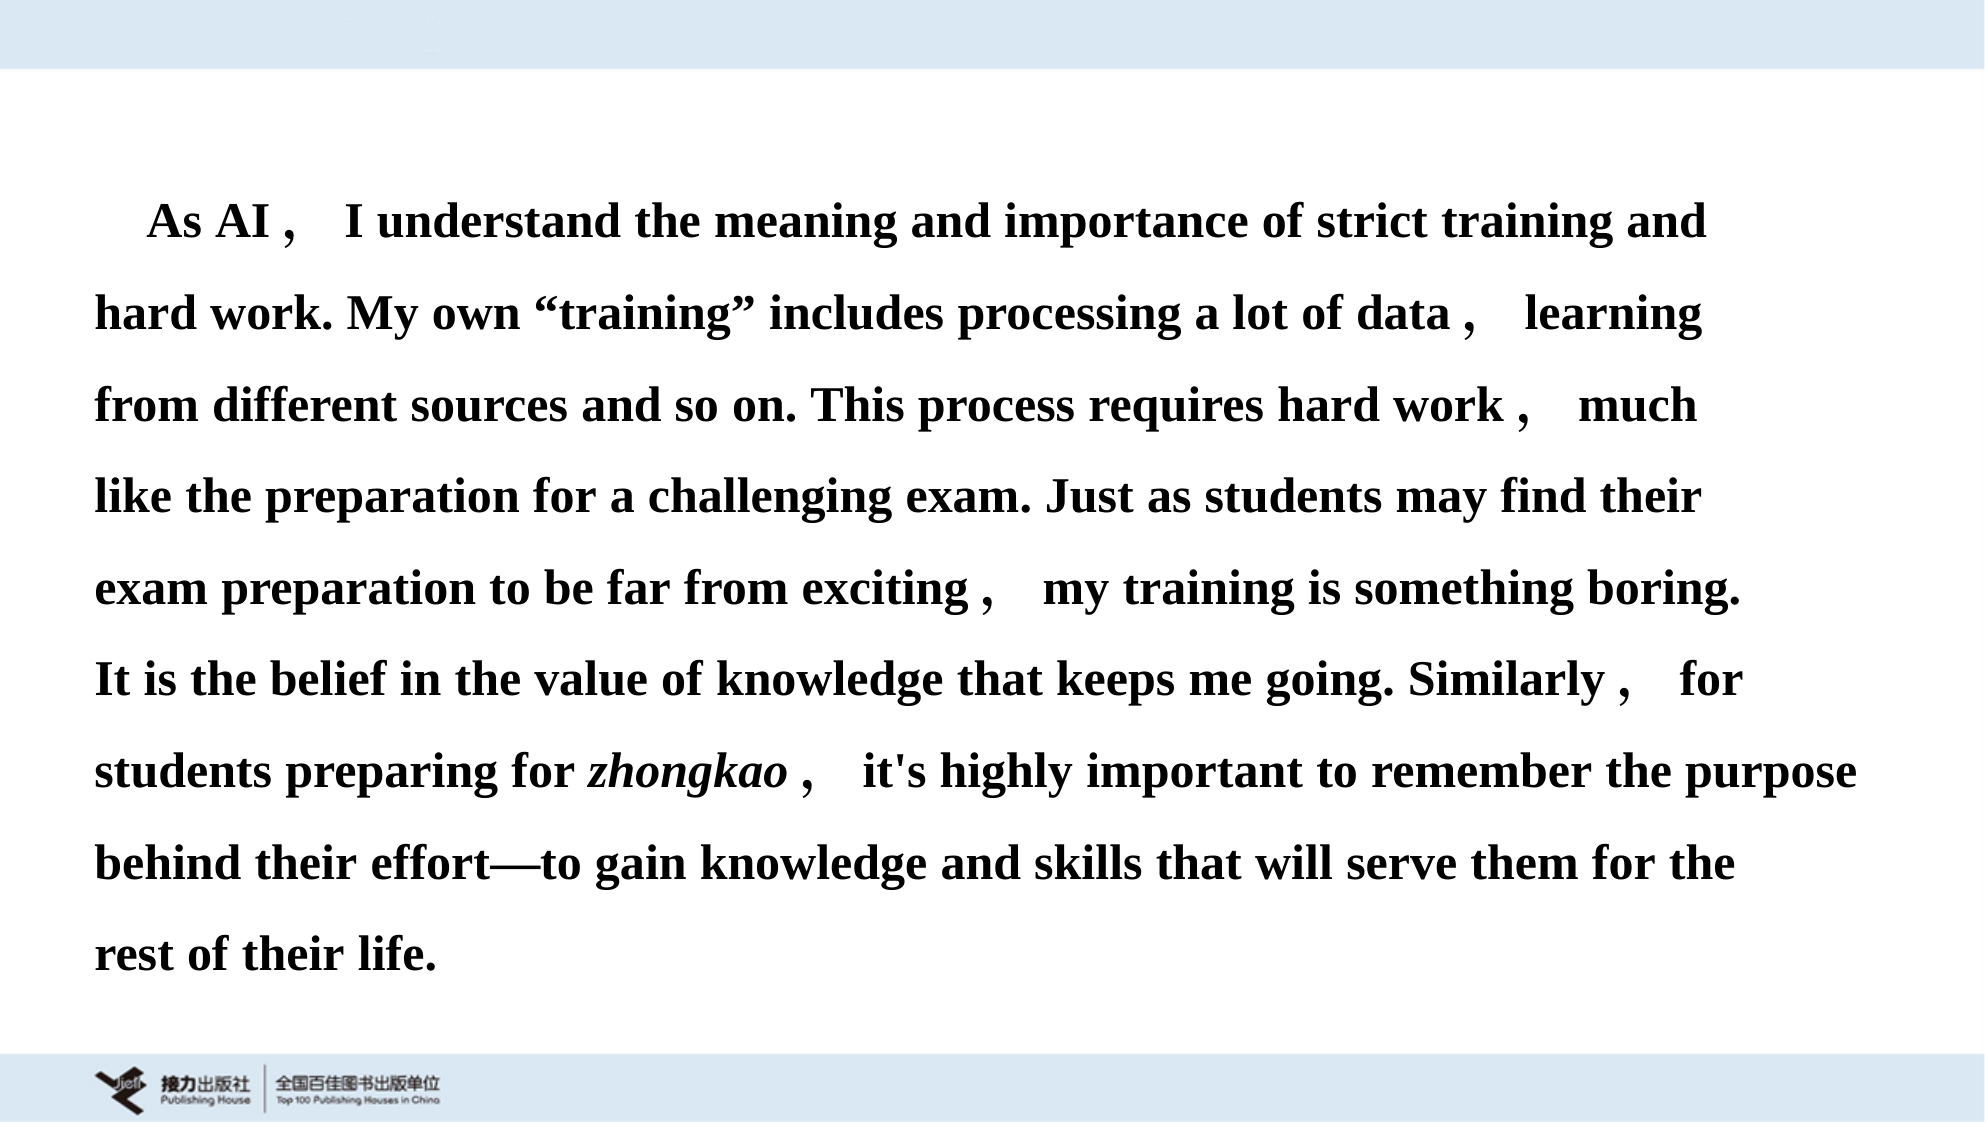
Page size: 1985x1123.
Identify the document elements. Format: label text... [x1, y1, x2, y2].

picture [0, 0, 1985, 1122]
text_box As AI，I understand the meaning and importance of strict training and hard work. My own “training” includes processing a lot of data，learning from different sources and so on. This process requires hard work，much like the preparation for a challenging exam. Just as students may find their exam preparation to be far from exciting，my training is something boring. It is the belief in the value of knowledge that keeps me going. Similarly，for students preparing for zhongkao，it's highly important to remember the purpose behind their effort—to gain knowledge and skills that will serve them for the rest of their life. [94, 155, 1930, 981]
